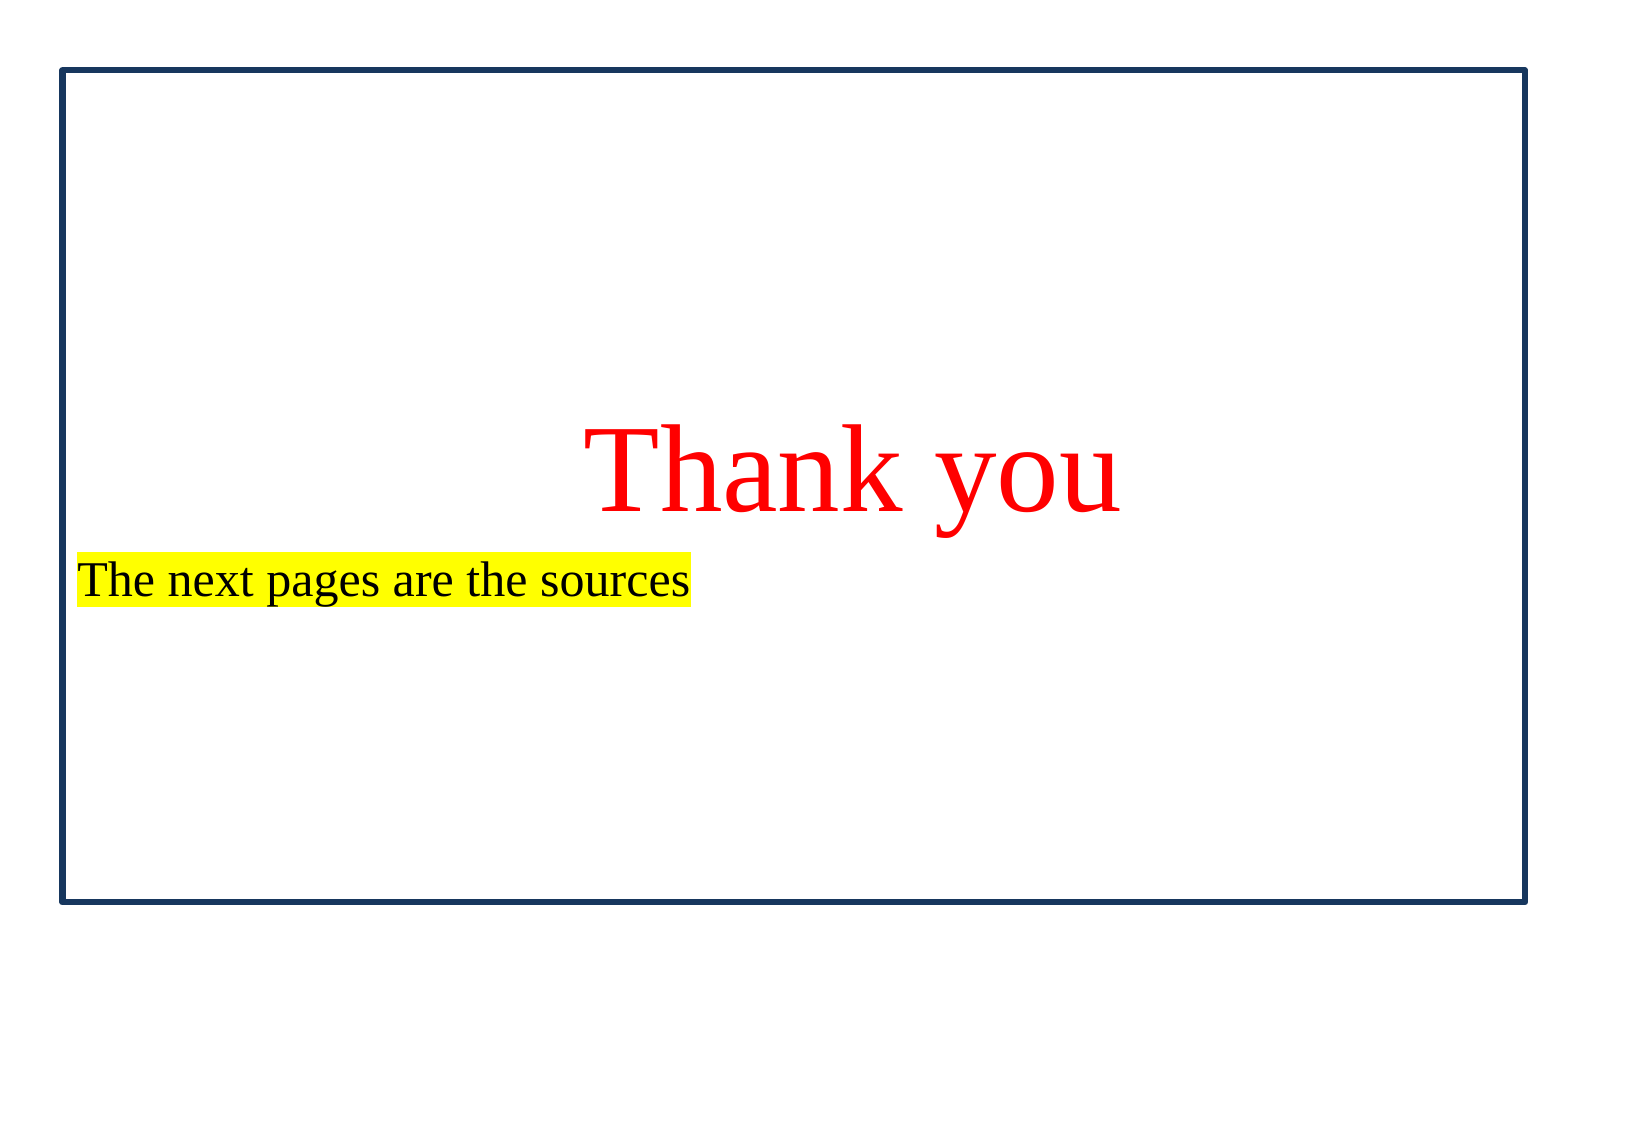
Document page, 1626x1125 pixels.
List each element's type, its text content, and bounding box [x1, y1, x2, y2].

list Thank you The next pages are the sources [62, 70, 1525, 903]
